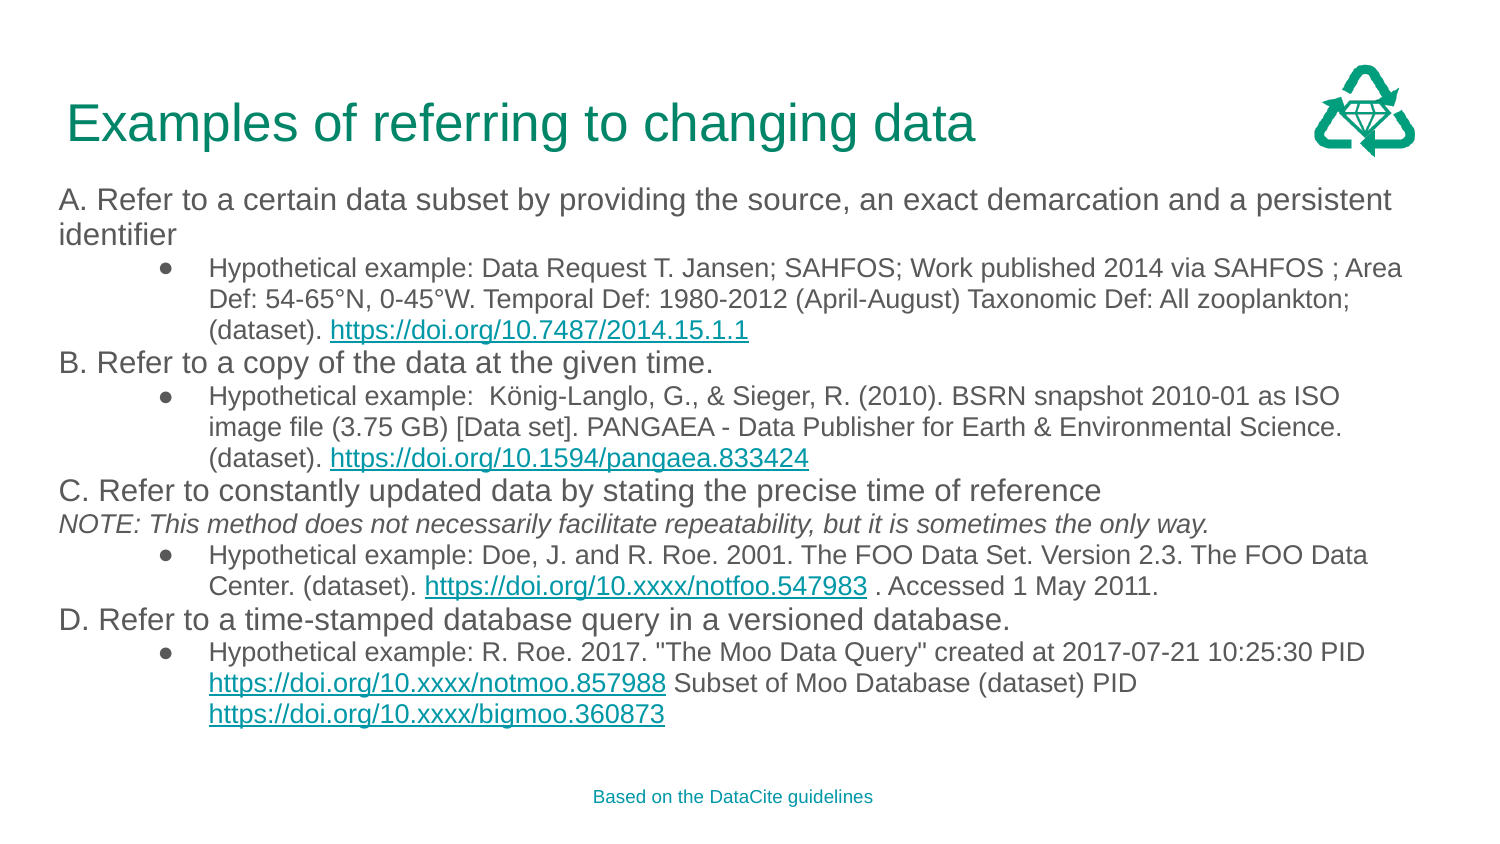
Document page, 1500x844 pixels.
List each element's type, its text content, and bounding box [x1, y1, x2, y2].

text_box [1306, 56, 1423, 166]
title Examples of referring to changing data [51, 72, 1285, 166]
list A. Refer to a certain data subset by providing the source, an exact demarcation and a persistent identifier Hypothetical example: Data Request T. Jansen; SAHFOS; Work published 2014 via SAHFOS ; Area Def: 54-65°N, 0-45°W. Temporal Def: 1980-2012 (April-August) Taxonomic Def: All zooplankton; (dataset). https://doi.org/10.7487/2014.15.1.1 B. Refer to a copy of the data at the given time. Hypothetical example: König-Langlo, G., & Sieger, R. (2010). BSRN snapshot 2010-01 as ISO image file (3.75 GB) [Data set]. PANGAEA - Data Publisher for Earth & Environmental Science. (dataset). https://doi.org/10.1594/pangaea.833424 C. Refer to constantly updated data by stating the precise time of reference NOTE: This method does not necessarily facilitate repeatability, but it is sometimes the only way. Hypothetical example: Doe, J. and R. Roe. 2001. The FOO Data Set. Version 2.3. The FOO Data Center. (dataset). https://doi.org/10.xxxx/notfoo.547983 . Accessed 1 May 2011. D. Refer to a time-stamped database query in a versioned database. Hypothetical example: R. Roe. 2017. "The Moo Data Query" created at 2017-07-21 10:25:30 PID https://doi.org/10.xxxx/notmoo.857988 Subset of Moo Database (dataset) PID https://doi.org/10.xxxx/bigmoo.360873 [43, 166, 1423, 718]
text_box Based on the DataCite guidelines [102, 773, 1364, 819]
